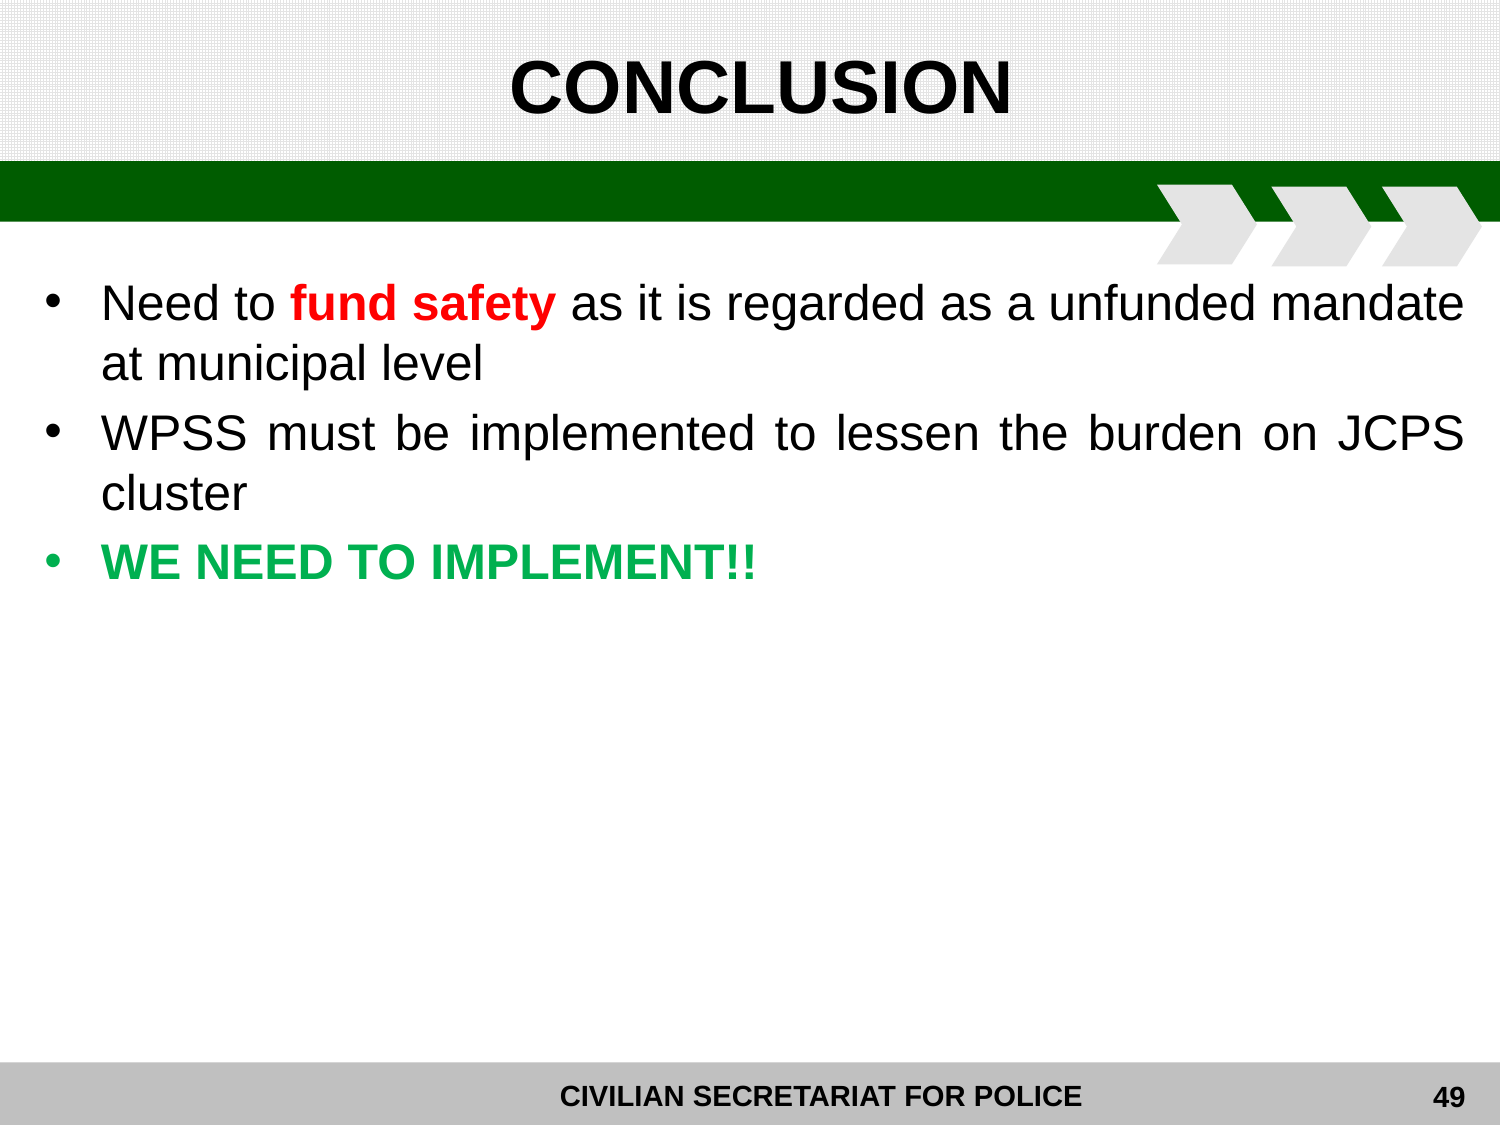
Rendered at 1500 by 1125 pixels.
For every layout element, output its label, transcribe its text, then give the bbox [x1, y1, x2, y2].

slide_number 49 [1130, 1070, 1481, 1125]
list Need to fund safety as it is regarded as a unfunded mandate at municipal level WPSS must be implemented to lessen the burden on JCPS cluster WE NEED TO IMPLEMENT!! [29, 262, 1481, 1005]
title CONCLUSION [87, 19, 1437, 138]
